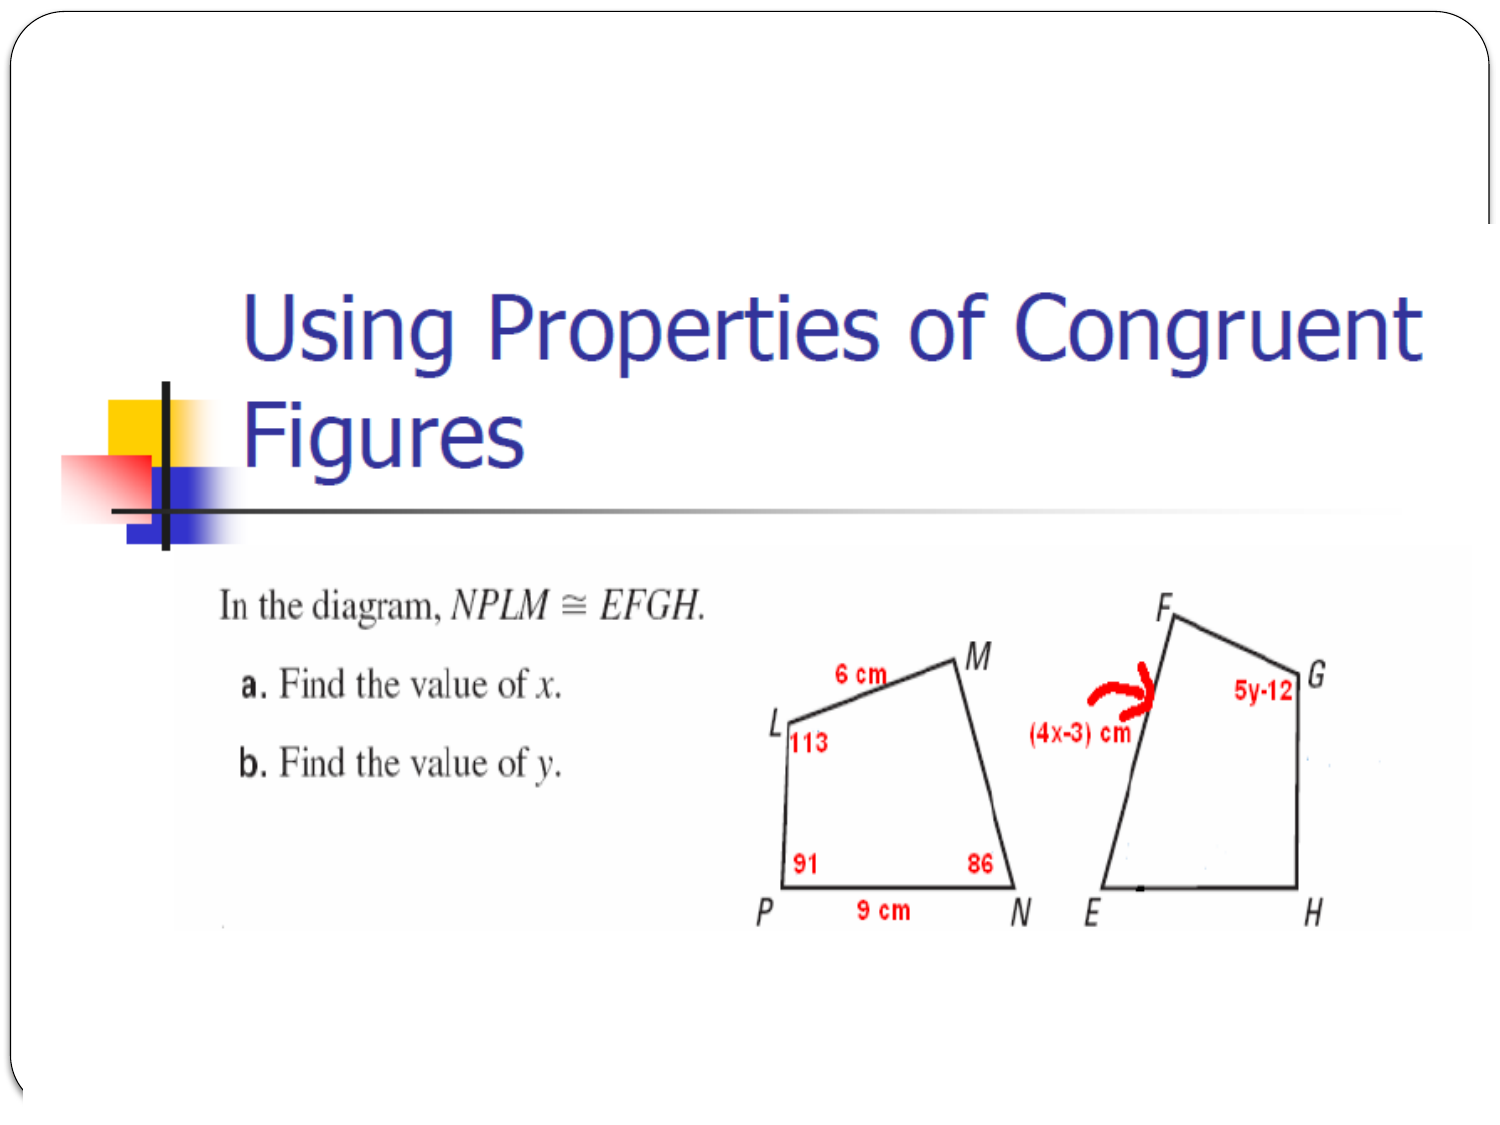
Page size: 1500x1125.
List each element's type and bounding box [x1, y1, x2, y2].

list [23, 224, 1500, 1125]
